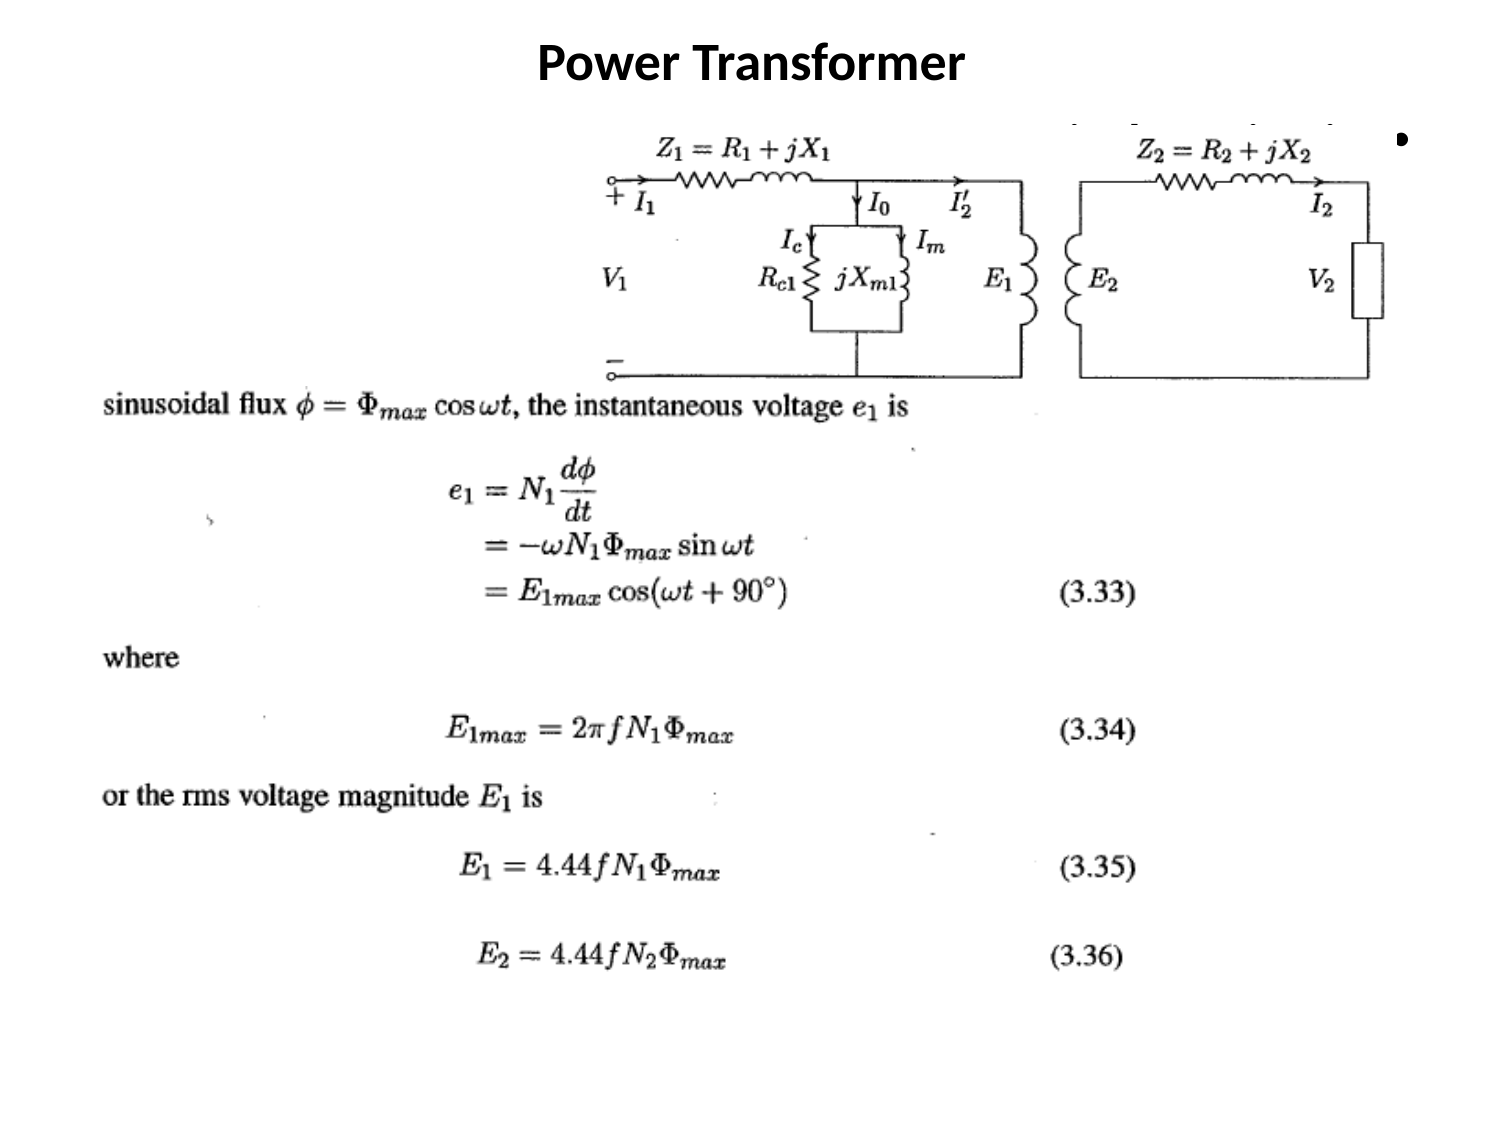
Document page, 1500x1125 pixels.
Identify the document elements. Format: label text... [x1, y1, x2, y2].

picture [88, 125, 1397, 991]
list Equivalent Circuit [75, 101, 1425, 1005]
title Power Transformer [76, 19, 1427, 100]
